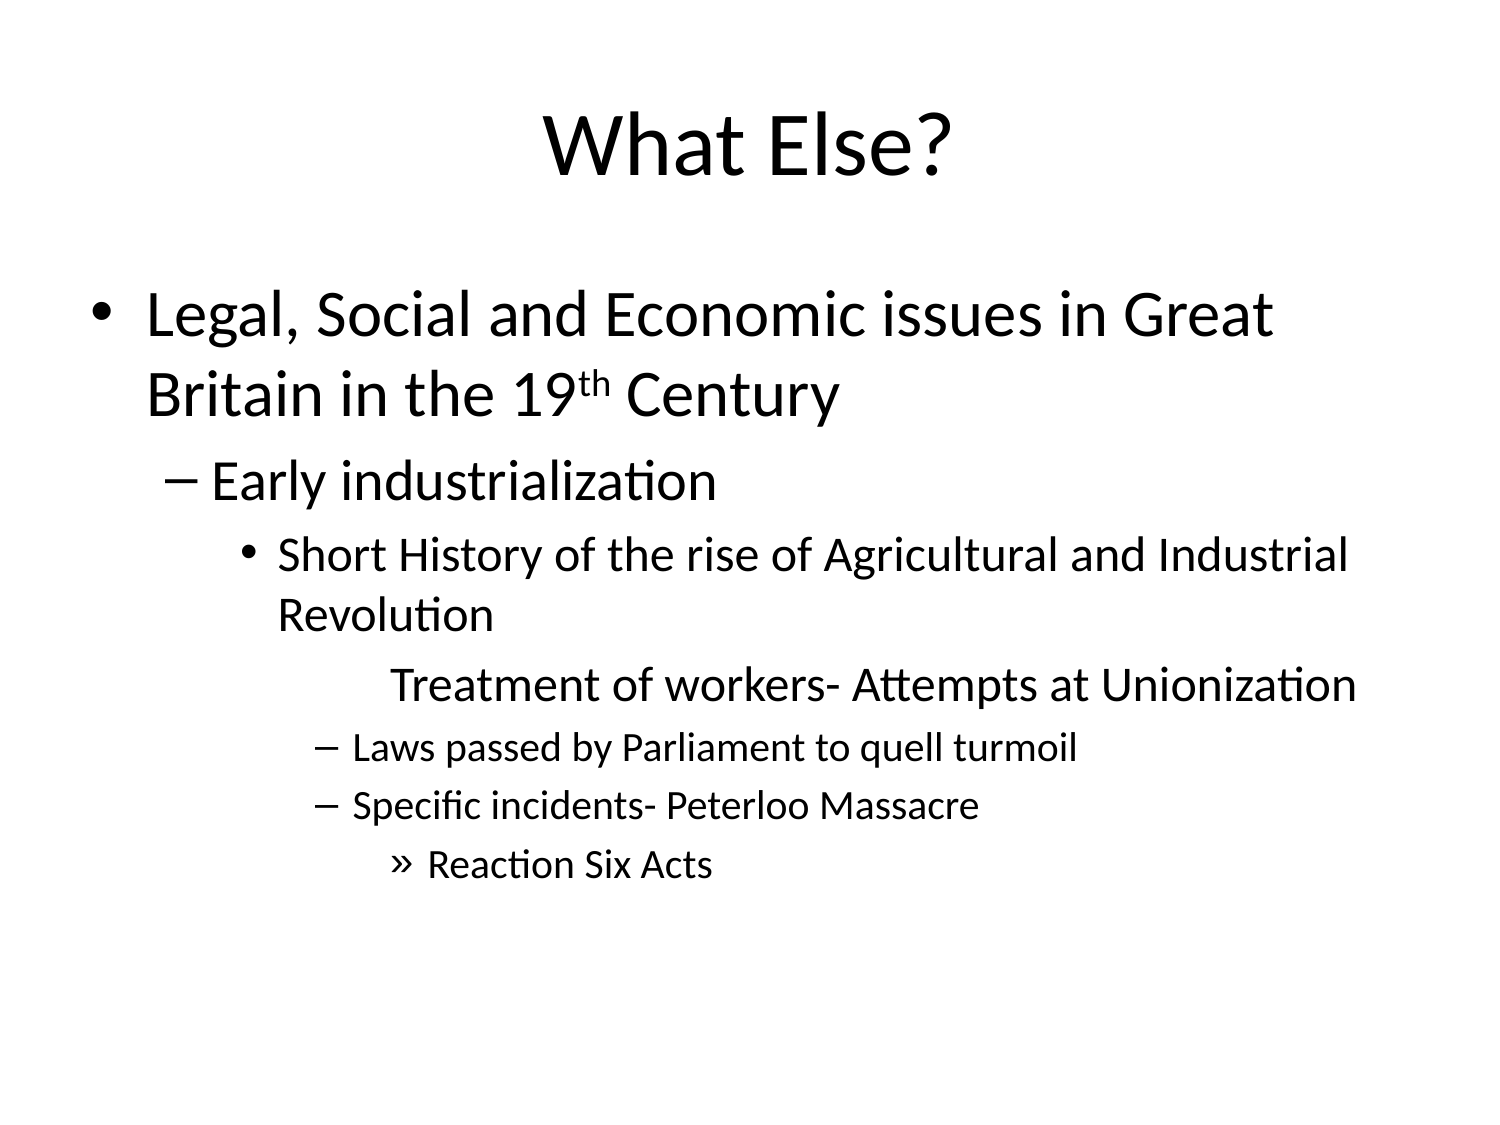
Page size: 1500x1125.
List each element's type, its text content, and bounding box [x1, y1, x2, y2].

title What Else? [75, 45, 1425, 233]
list Legal, Social and Economic issues in Great Britain in the 19th Century Early industrialization Short History of the rise of Agricultural and Industrial Revolution Treatment of workers- Attempts at Unionization Laws passed by Parliament to quell turmoil Specific incidents- Peterloo Massacre Reaction Six Acts [75, 262, 1425, 1005]
